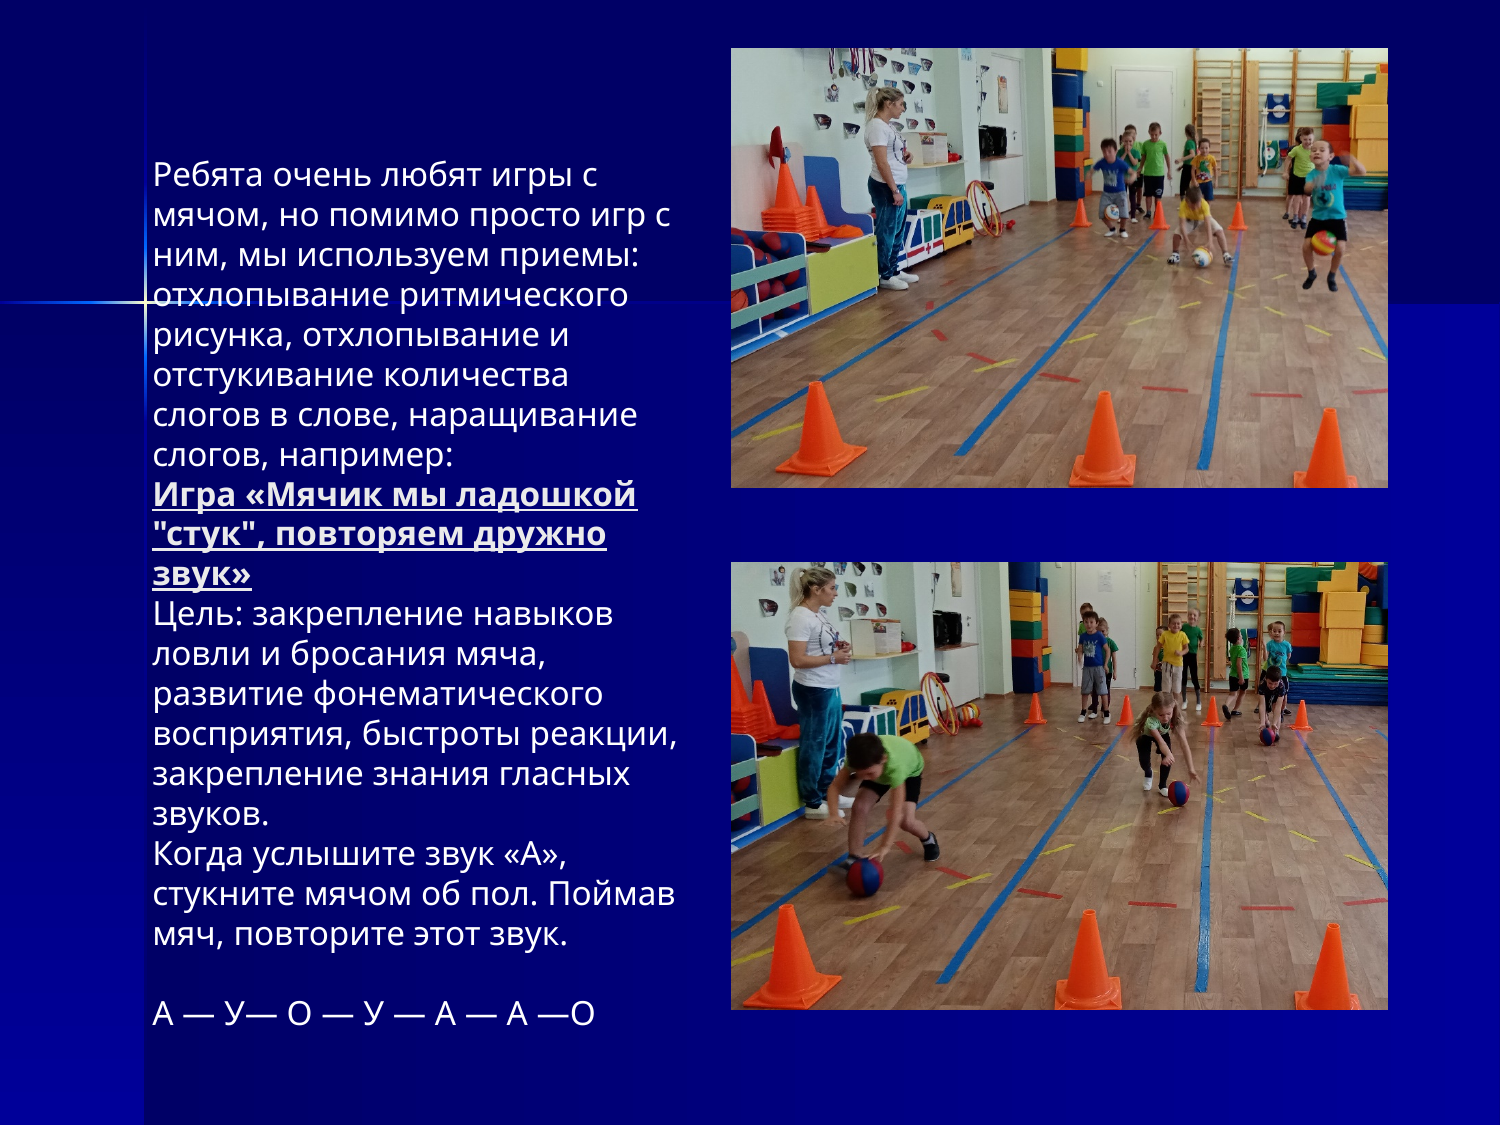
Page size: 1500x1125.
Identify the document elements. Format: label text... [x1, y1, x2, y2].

picture [731, 562, 1388, 1010]
text_box Ребята очень любят игры с мячом, но помимо просто игр с ним, мы используем приемы: отхлопывание ритмического рисунка, отхлопывание и отстукивание количества слогов в слове, наращивание слогов, например: Игра «Мячик мы ладошкой "стук", повторяем дружно звук» Цель: закрепление навыков ловли и бросания мяча, развитие фонематического восприятия, быстроты реакции, закрепление знания гласных звуков. Когда услышите звук «А», стукните мячом об пол. Поймав мяч, повторите этот звук. А — У— О — У — А — А —О [137, 145, 700, 1039]
picture [731, 48, 1388, 488]
